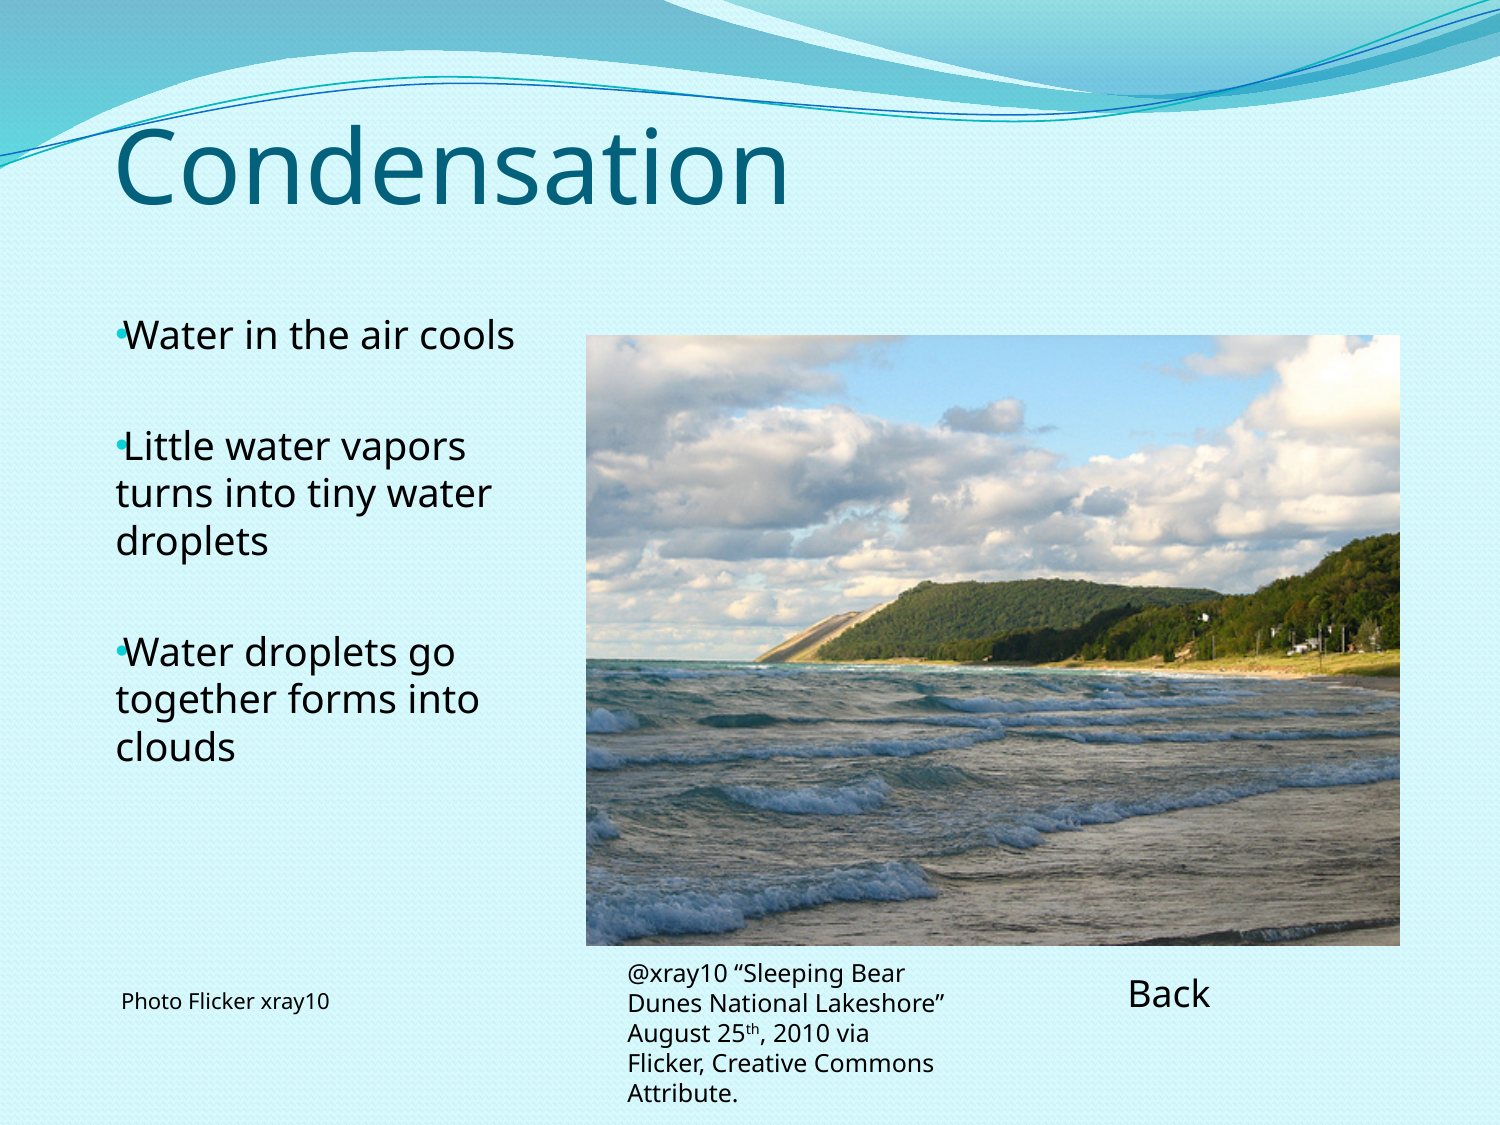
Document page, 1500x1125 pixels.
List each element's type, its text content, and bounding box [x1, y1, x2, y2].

text_box Back [1112, 962, 1500, 1029]
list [585, 334, 1401, 947]
list Water in the air cools Little water vapors turns into tiny water droplets Water droplets go together forms into clouds Photo Flicker xray10 [112, 275, 563, 1025]
text_box @xray10 “Sleeping Bear Dunes National Lakeshore” August 25th, 2010 via Flicker, Creative Commons Attribute. [612, 956, 963, 1115]
title Condensation [112, 84, 800, 225]
